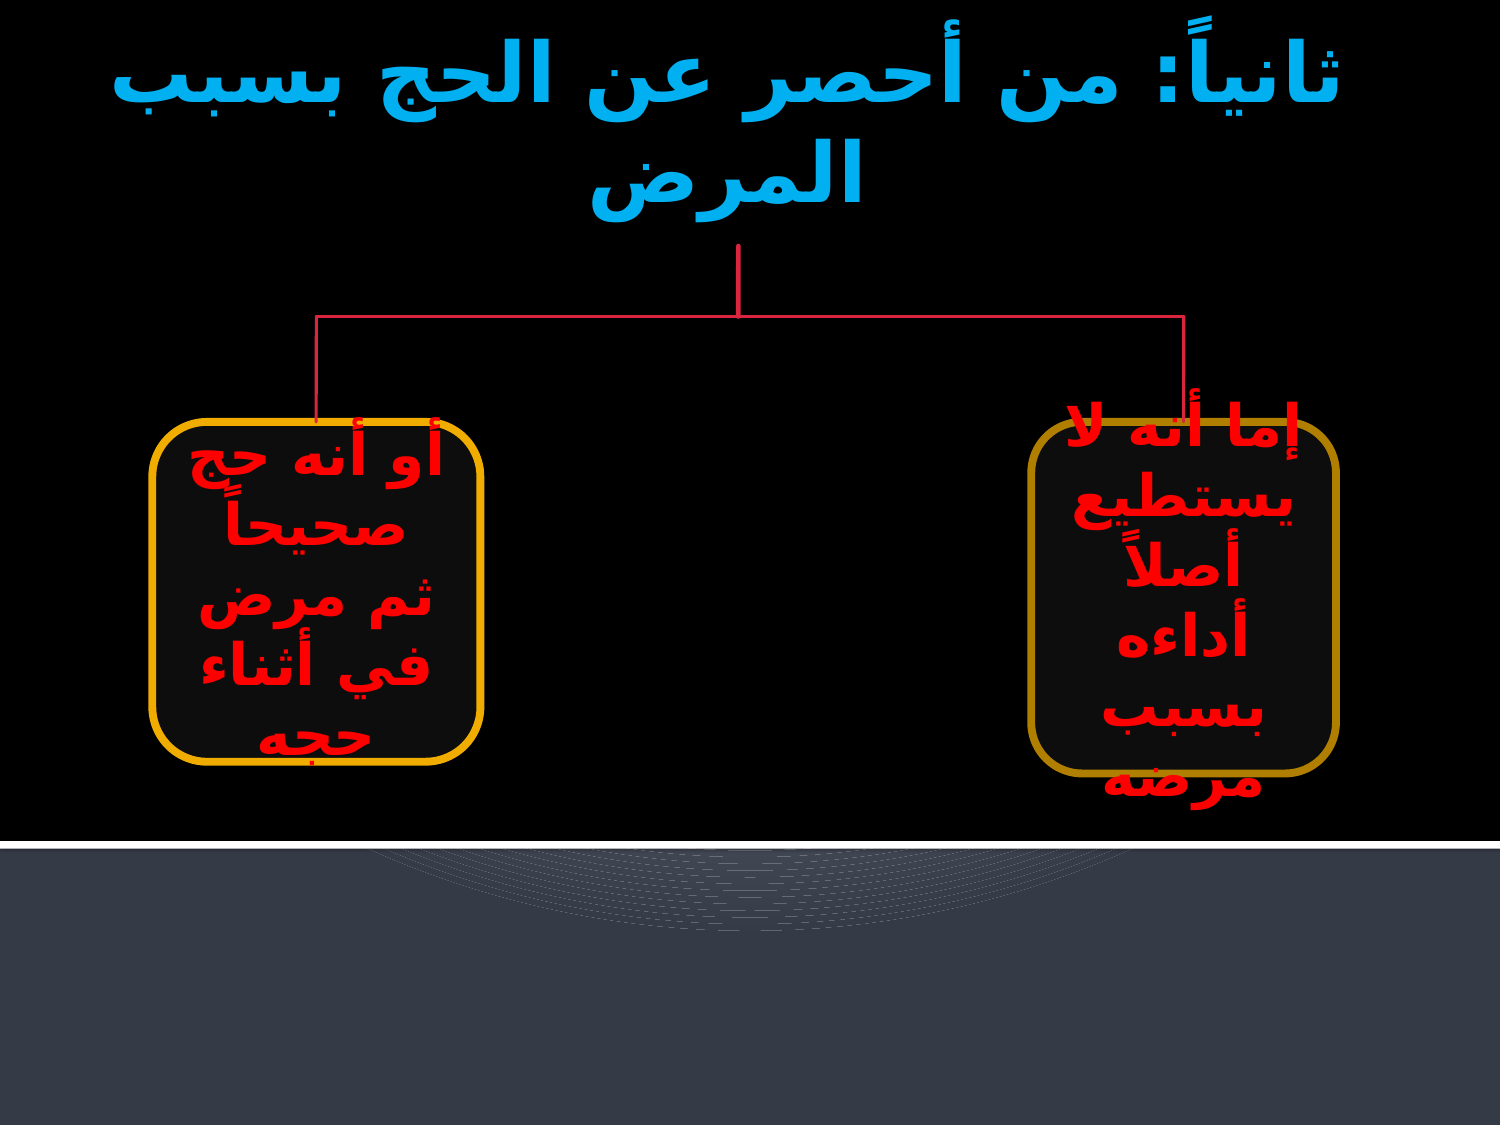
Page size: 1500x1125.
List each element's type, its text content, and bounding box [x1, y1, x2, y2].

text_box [316, 246, 1184, 422]
subtitle ثانياً: من أحصر عن الحج بسبب المرض [58, 70, 1384, 270]
text_box إما أنه لا يستطيع أصلاً أداءه بسبب مرضه [1027, 417, 1340, 778]
text_box أو أنه حج صحيحاً ثم مرض في أثناء حجه [148, 417, 485, 766]
